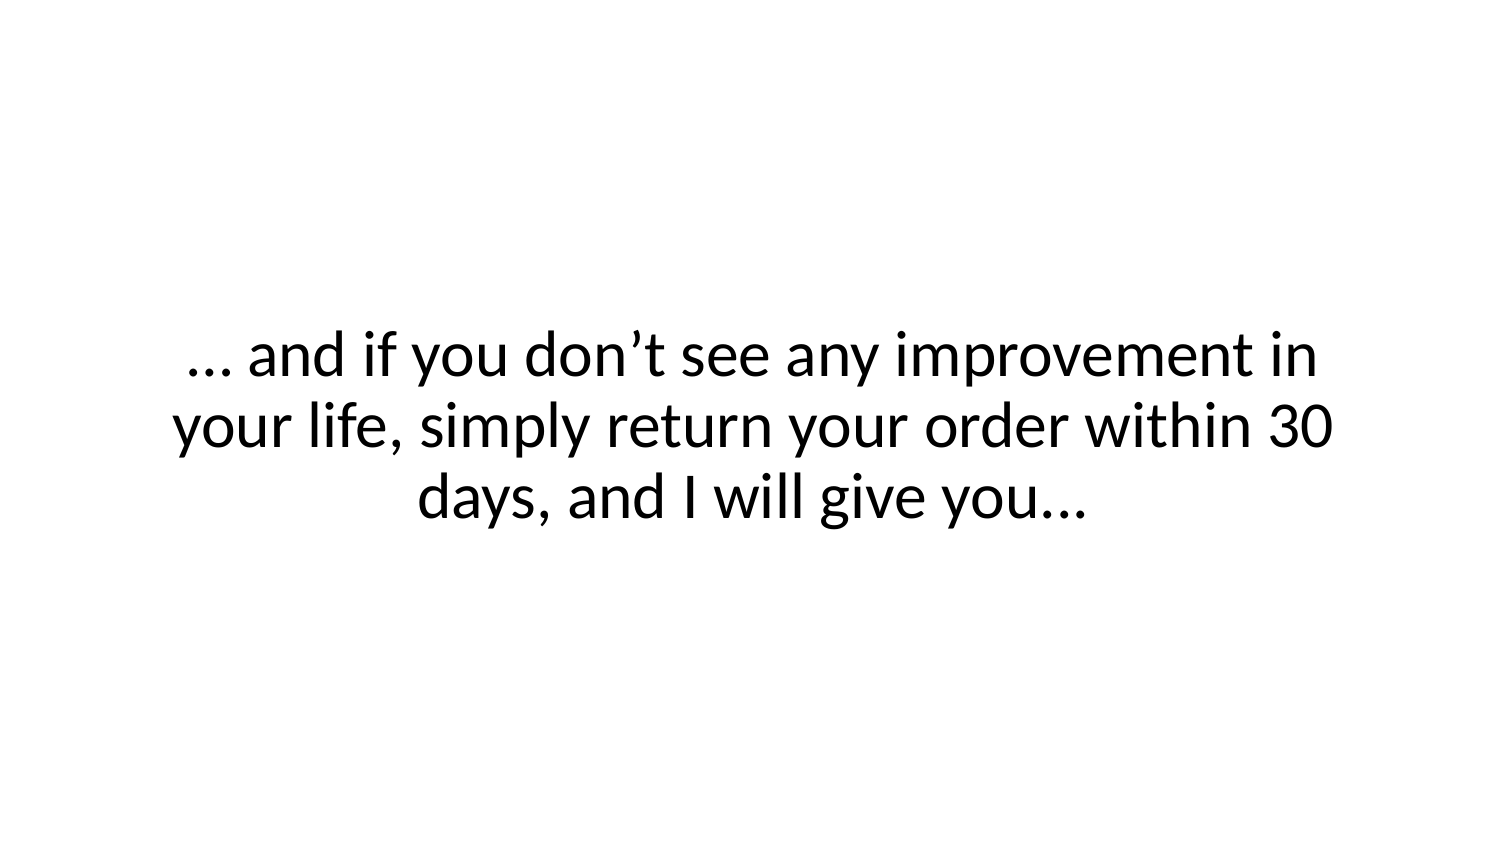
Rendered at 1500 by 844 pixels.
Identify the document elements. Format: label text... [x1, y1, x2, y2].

list … and if you don’t see any improvement in your life, simply return your order within 30 days, and I will give you... [106, 312, 1401, 734]
